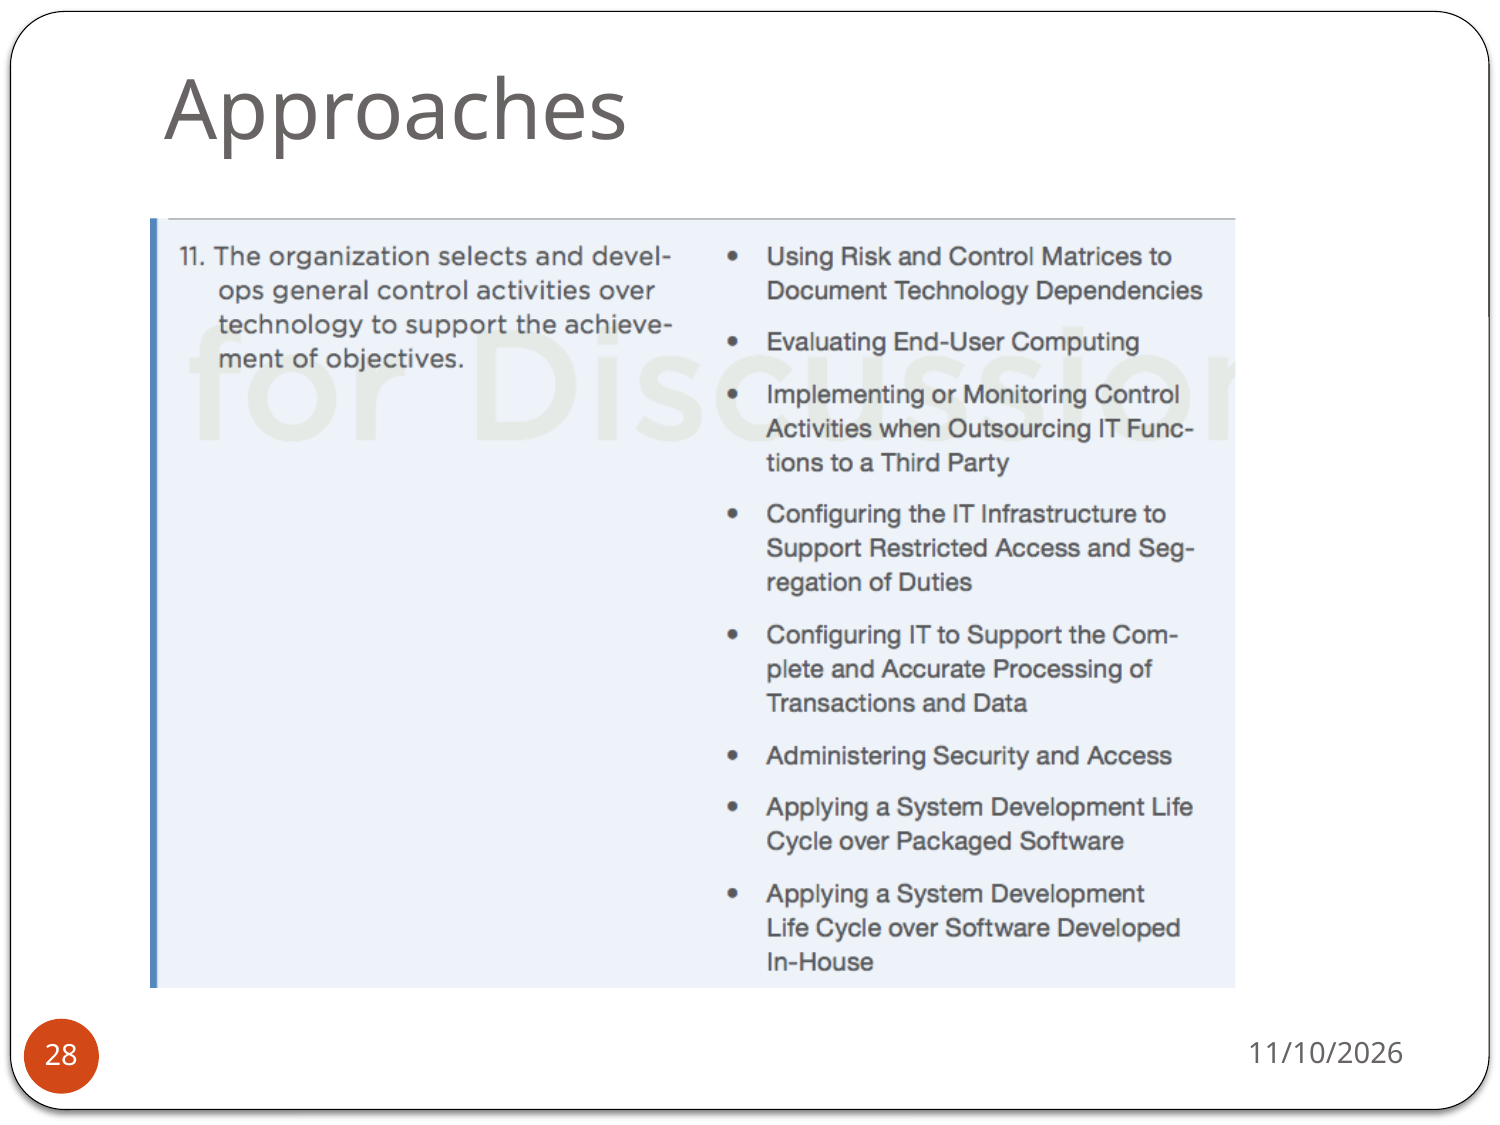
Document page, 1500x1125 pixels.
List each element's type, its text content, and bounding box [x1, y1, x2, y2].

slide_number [1012, 1015, 1419, 1094]
slide_number 28 [23, 1018, 99, 1094]
title Approaches [150, 45, 1425, 171]
picture [150, 217, 1237, 988]
